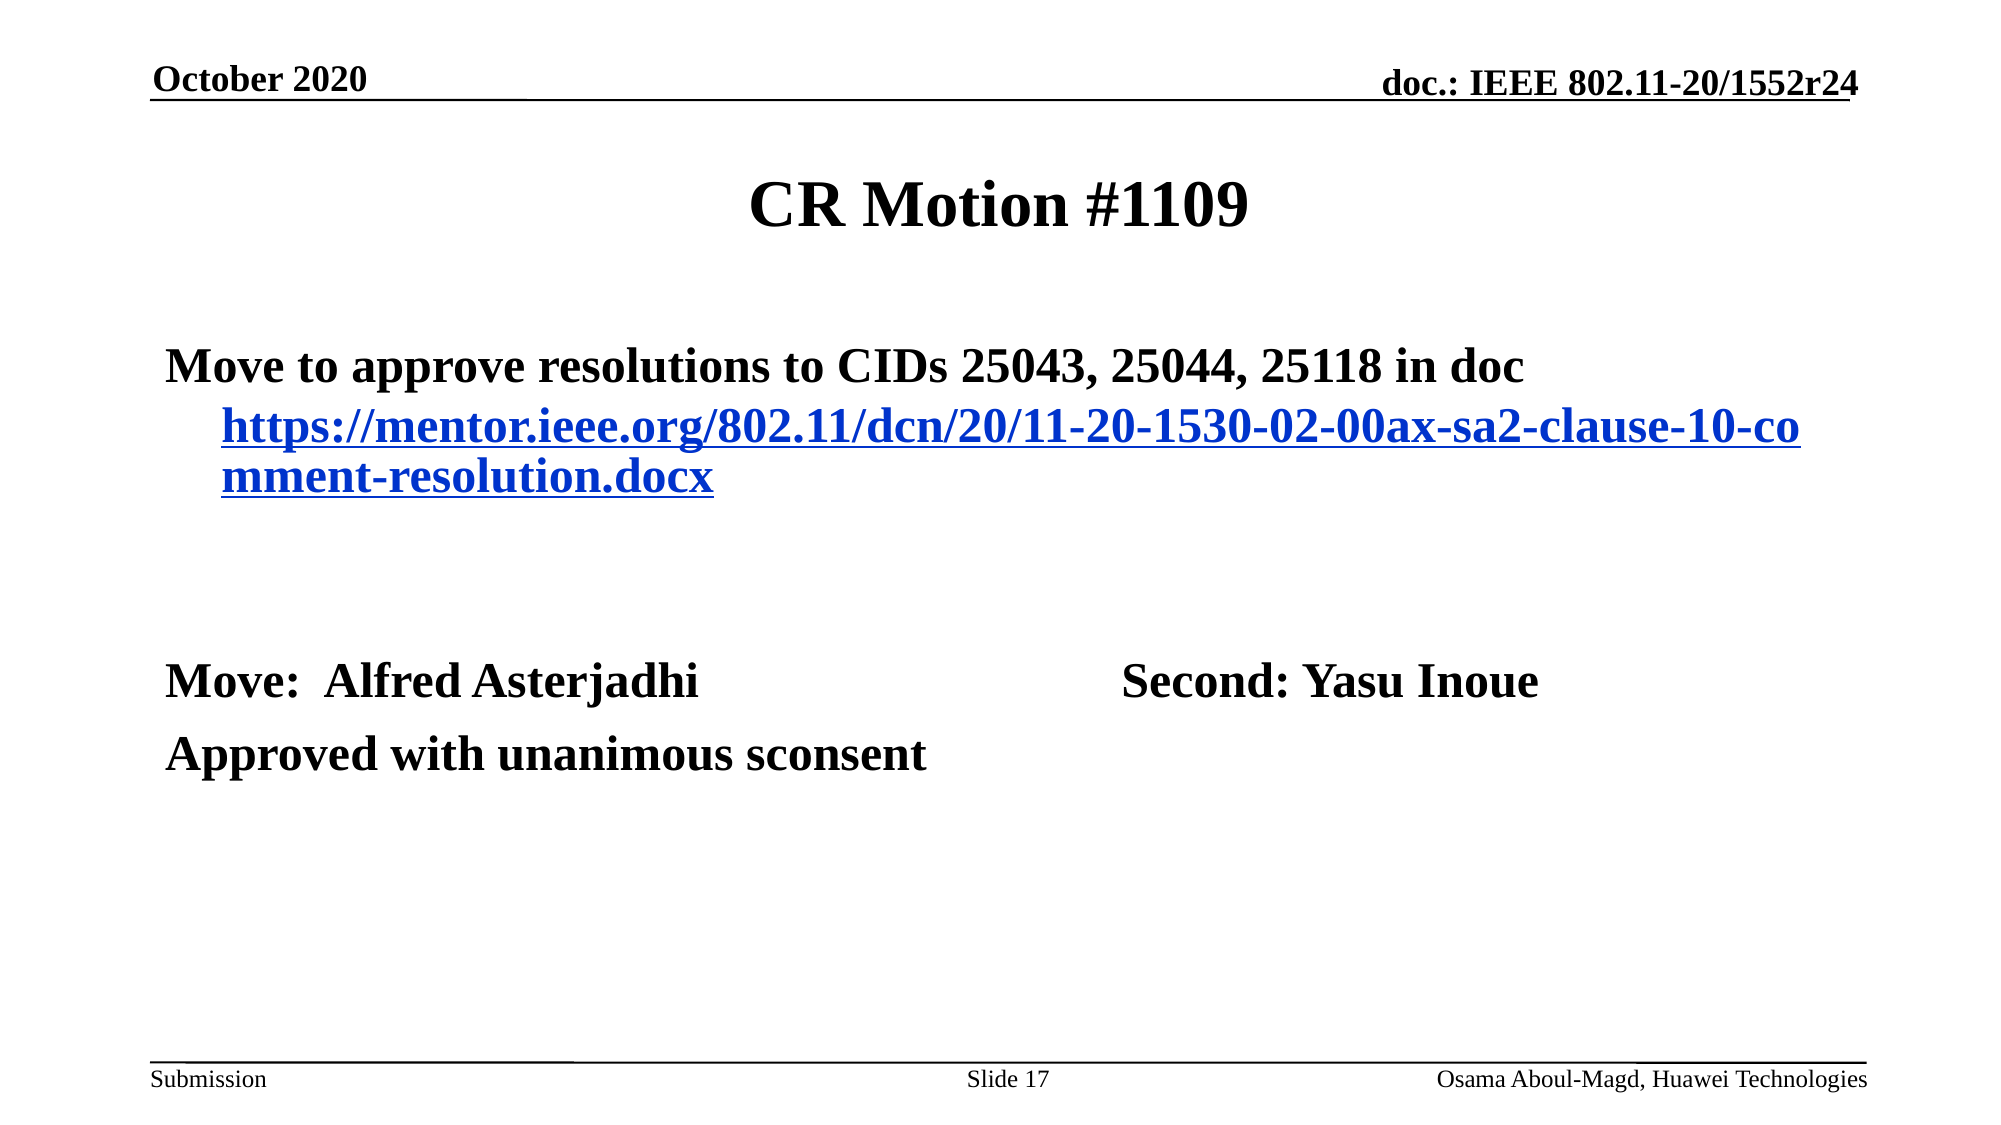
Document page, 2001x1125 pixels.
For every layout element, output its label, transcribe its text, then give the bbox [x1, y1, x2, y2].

list Move to approve resolutions to CIDs 25043, 25044, 25118 in doc https://mentor.ieee.org/802.11/dcn/20/11-20-1530-02-00ax-sa2-clause-10-comment-resolution.docx Move: Alfred Asterjadhi Second: Yasu Inoue Approved with unanimous sconsent [149, 324, 1850, 1000]
slide_number Slide 17 [950, 1061, 1067, 1123]
title CR Motion #1109 [149, 112, 1850, 288]
footer Osama Aboul-Magd, Huawei Technologies [1171, 1061, 1869, 1093]
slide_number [152, 54, 563, 100]
